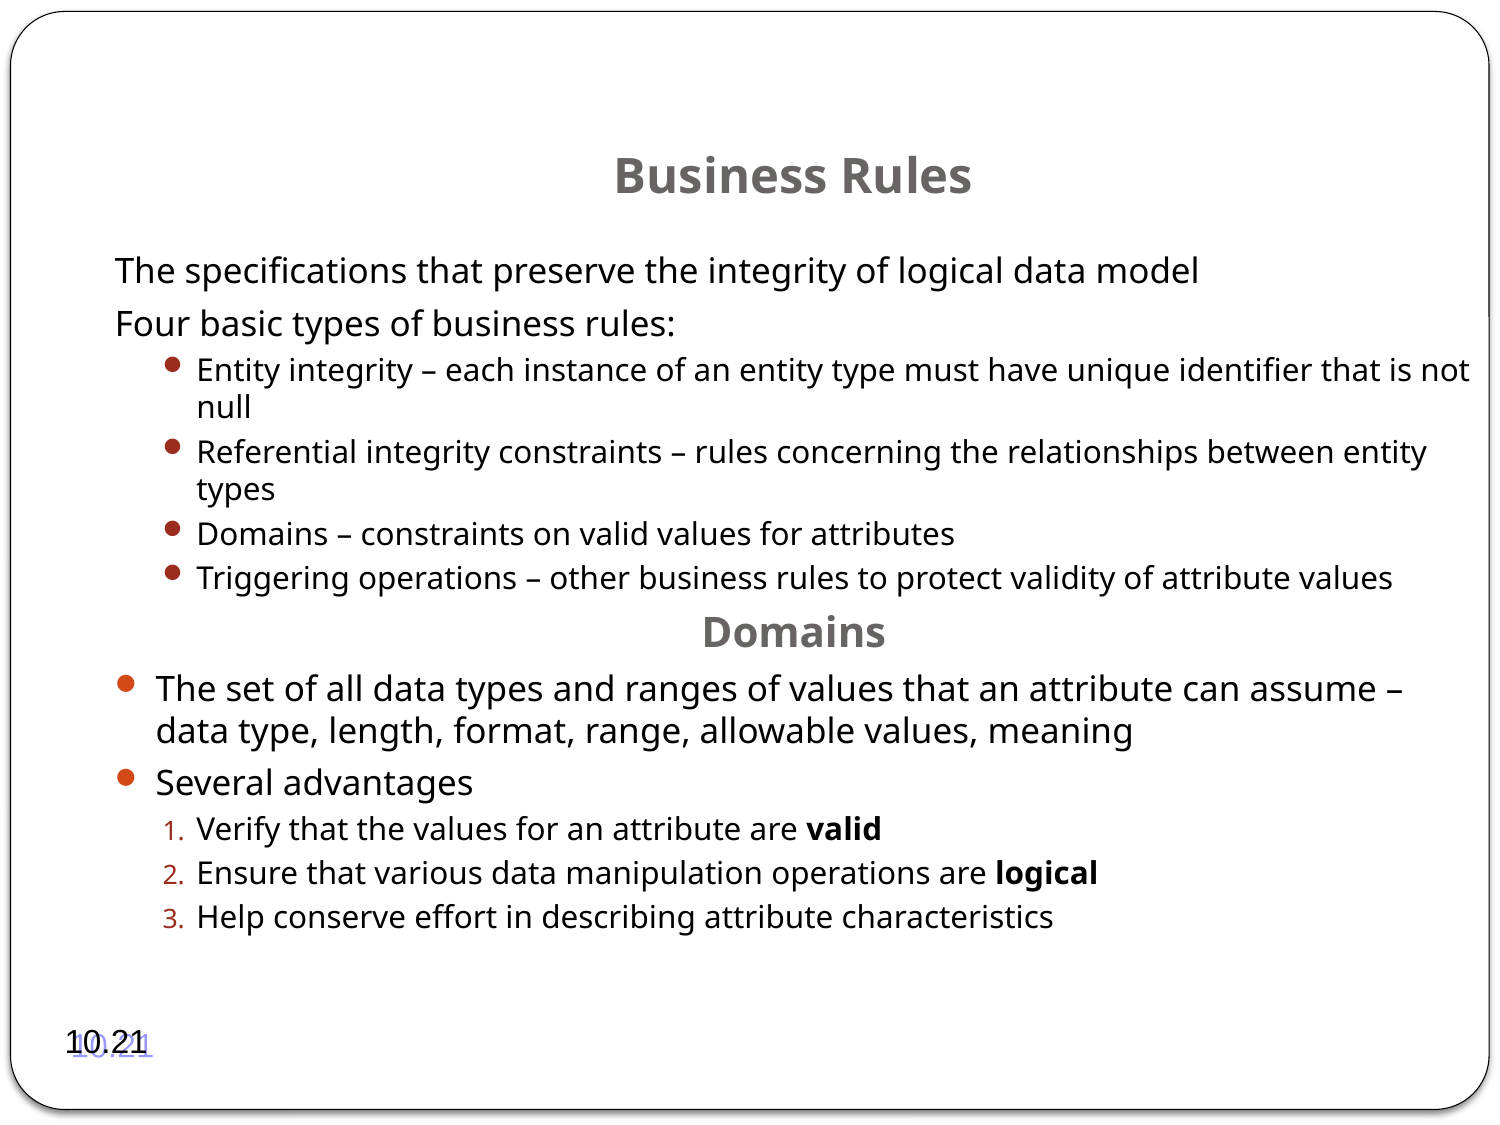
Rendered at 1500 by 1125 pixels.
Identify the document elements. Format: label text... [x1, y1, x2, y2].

text_box 10.21 [37, 1012, 175, 1107]
list Business Rules The specifications that preserve the integrity of logical data model Four basic types of business rules: Entity integrity – each instance of an entity type must have unique identifier that is not null Referential integrity constraints – rules concerning the relationships between entity types Domains – constraints on valid values for attributes Triggering operations – other business rules to protect validity of attribute values Domains The set of all data types and ranges of values that an attribute can assume – data type, length, format, range, allowable values, meaning Several advantages Verify that the values for an attribute are valid Ensure that various data manipulation operations are logical Help conserve effort in describing attribute characteristics [99, 137, 1488, 950]
